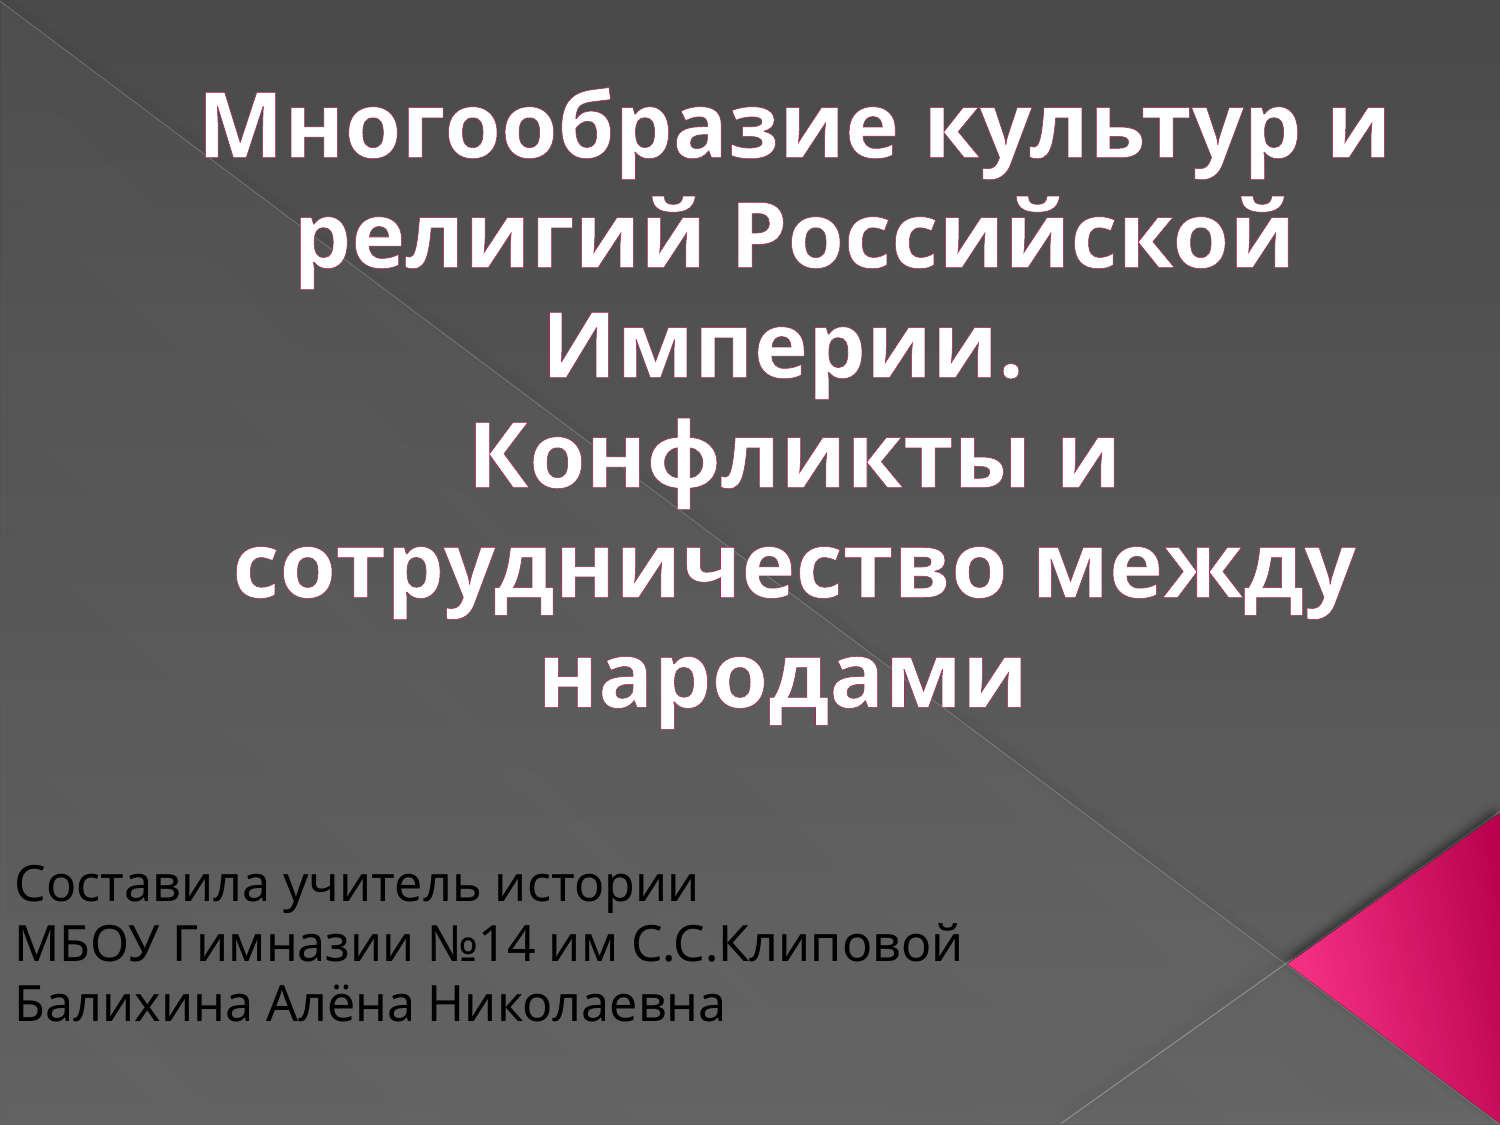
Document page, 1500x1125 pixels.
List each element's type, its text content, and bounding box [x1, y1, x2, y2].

subtitle Составила учитель истории МБОУ Гимназии №14 им С.С.Клиповой Балихина Алёна Николаевна [0, 843, 1125, 1125]
title Многообразие культур и религий Российской Империи. Конфликты и сотрудничество между народами [93, 492, 1417, 734]
